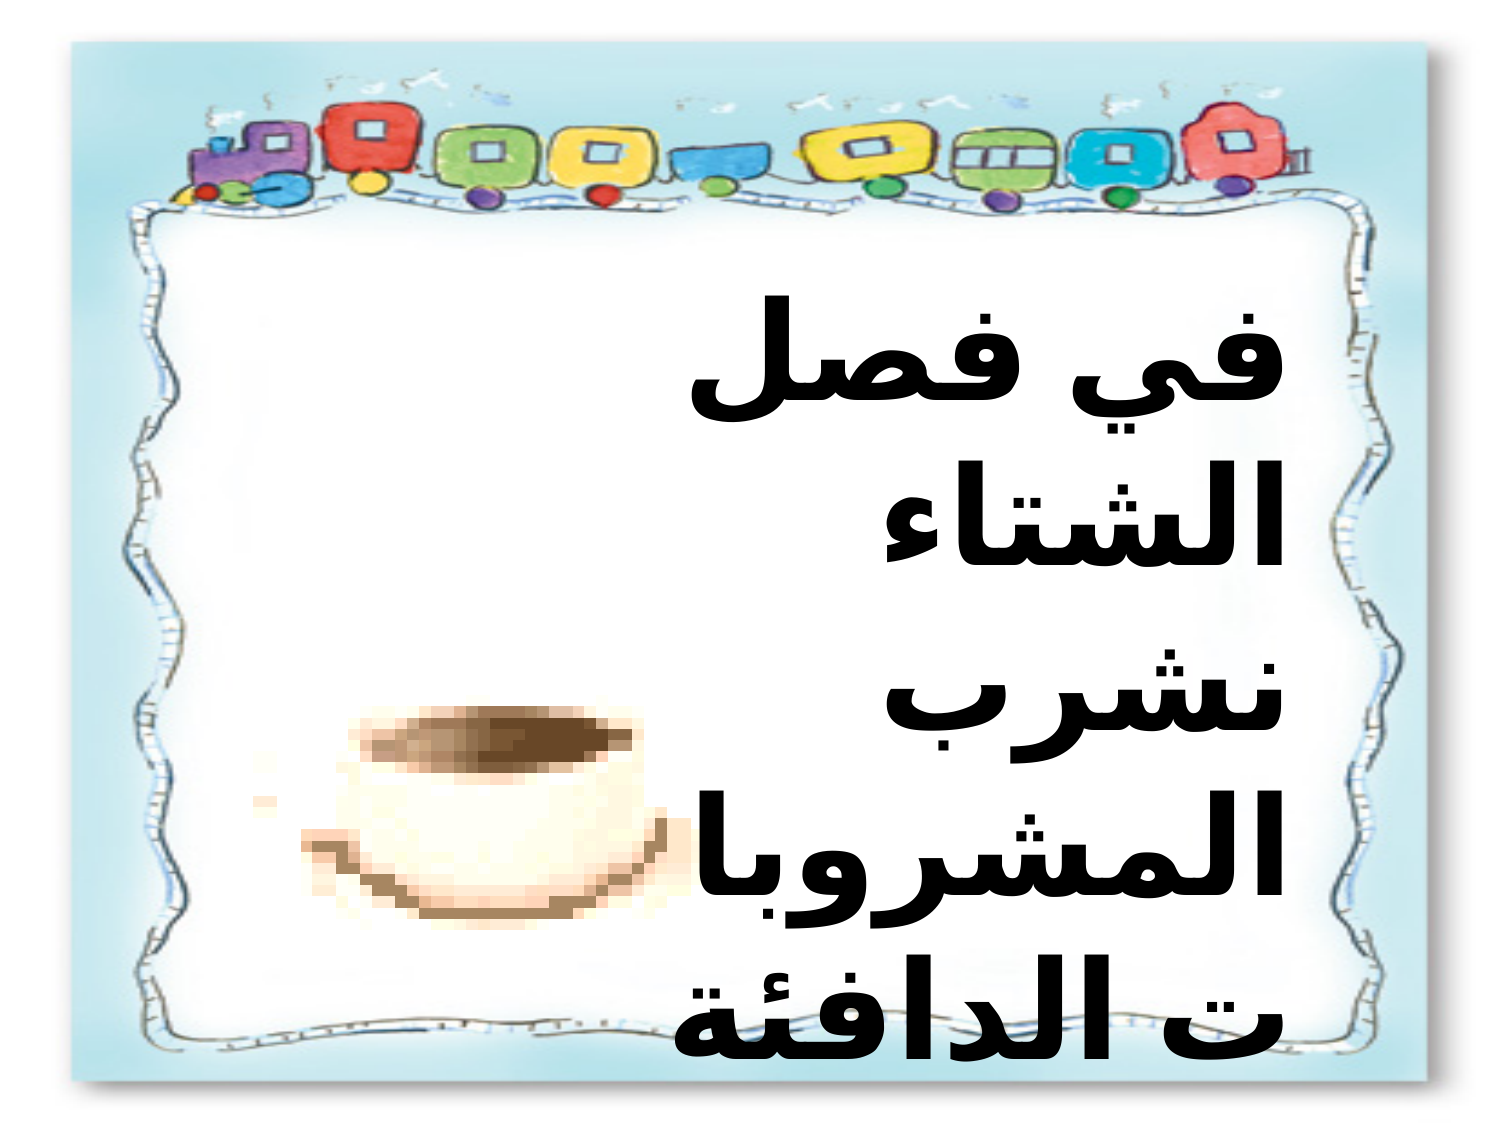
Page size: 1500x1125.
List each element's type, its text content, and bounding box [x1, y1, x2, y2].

picture [0, 0, 1500, 1125]
text_box في فصل الشتاء نشرب المشروبات الدافئة [643, 255, 1309, 1012]
